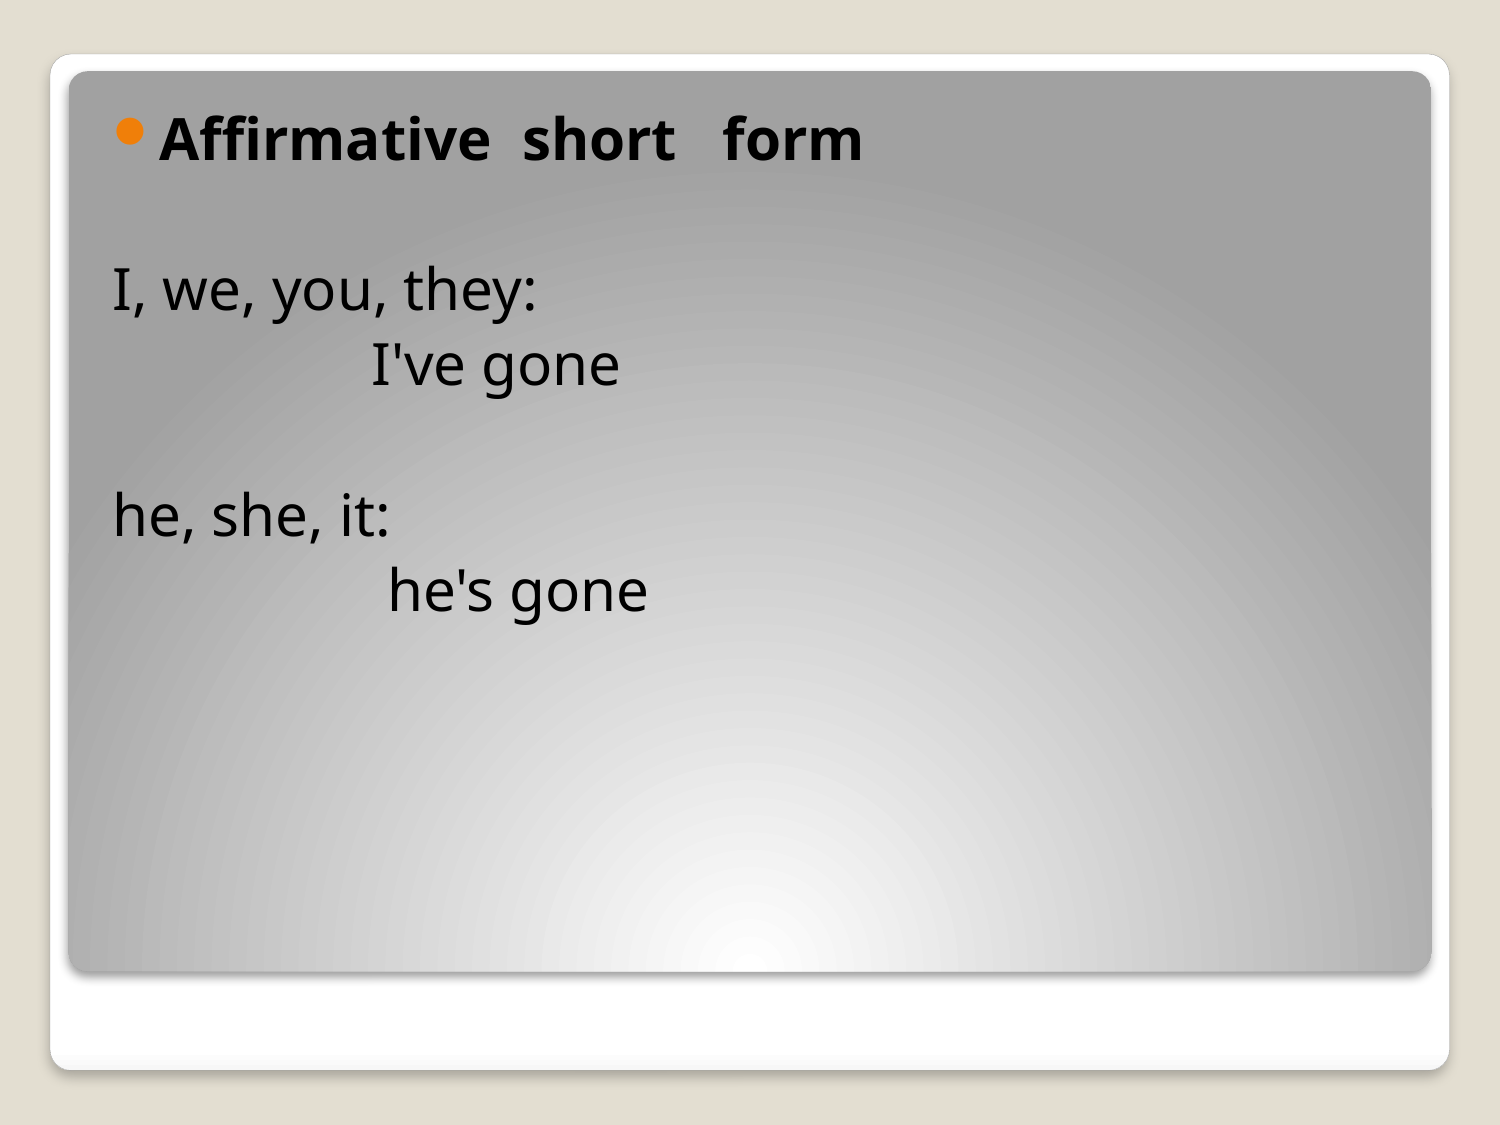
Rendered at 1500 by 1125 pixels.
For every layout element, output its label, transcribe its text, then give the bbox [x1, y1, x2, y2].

list Affirmative short form I, we, you, they: I've gone he, she, it: he's gone [82, 86, 1425, 774]
